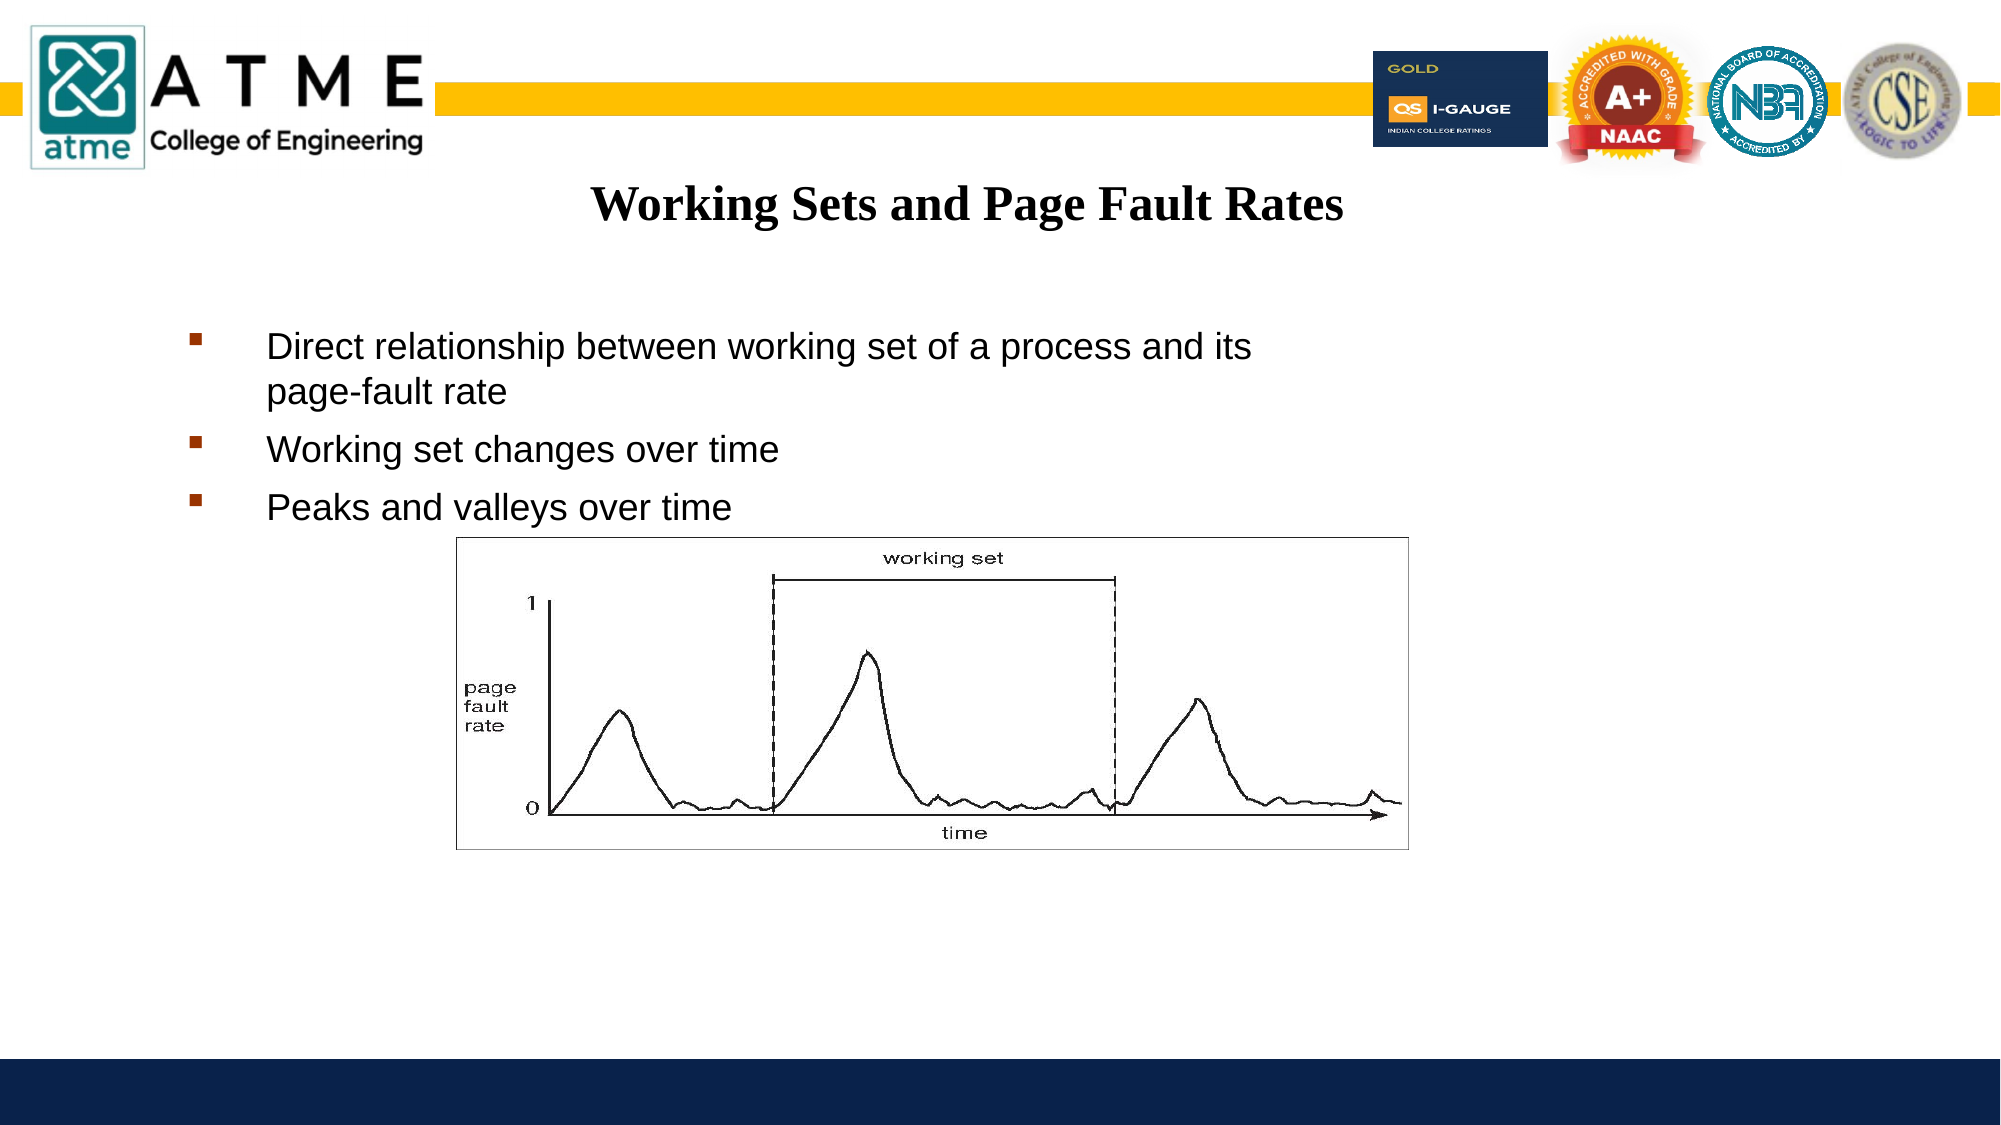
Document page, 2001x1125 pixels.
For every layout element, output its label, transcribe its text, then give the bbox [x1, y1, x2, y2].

title Working Sets and Page Fault Rates [575, 163, 1925, 258]
picture [22, 15, 435, 178]
picture [1373, 20, 1828, 163]
picture [0, 1059, 2001, 1125]
text_box Direct relationship between working set of a process and its page-fault rate Working set changes over time Peaks and valleys over time [171, 314, 1352, 655]
picture [456, 537, 1409, 850]
picture [1840, 26, 1968, 176]
